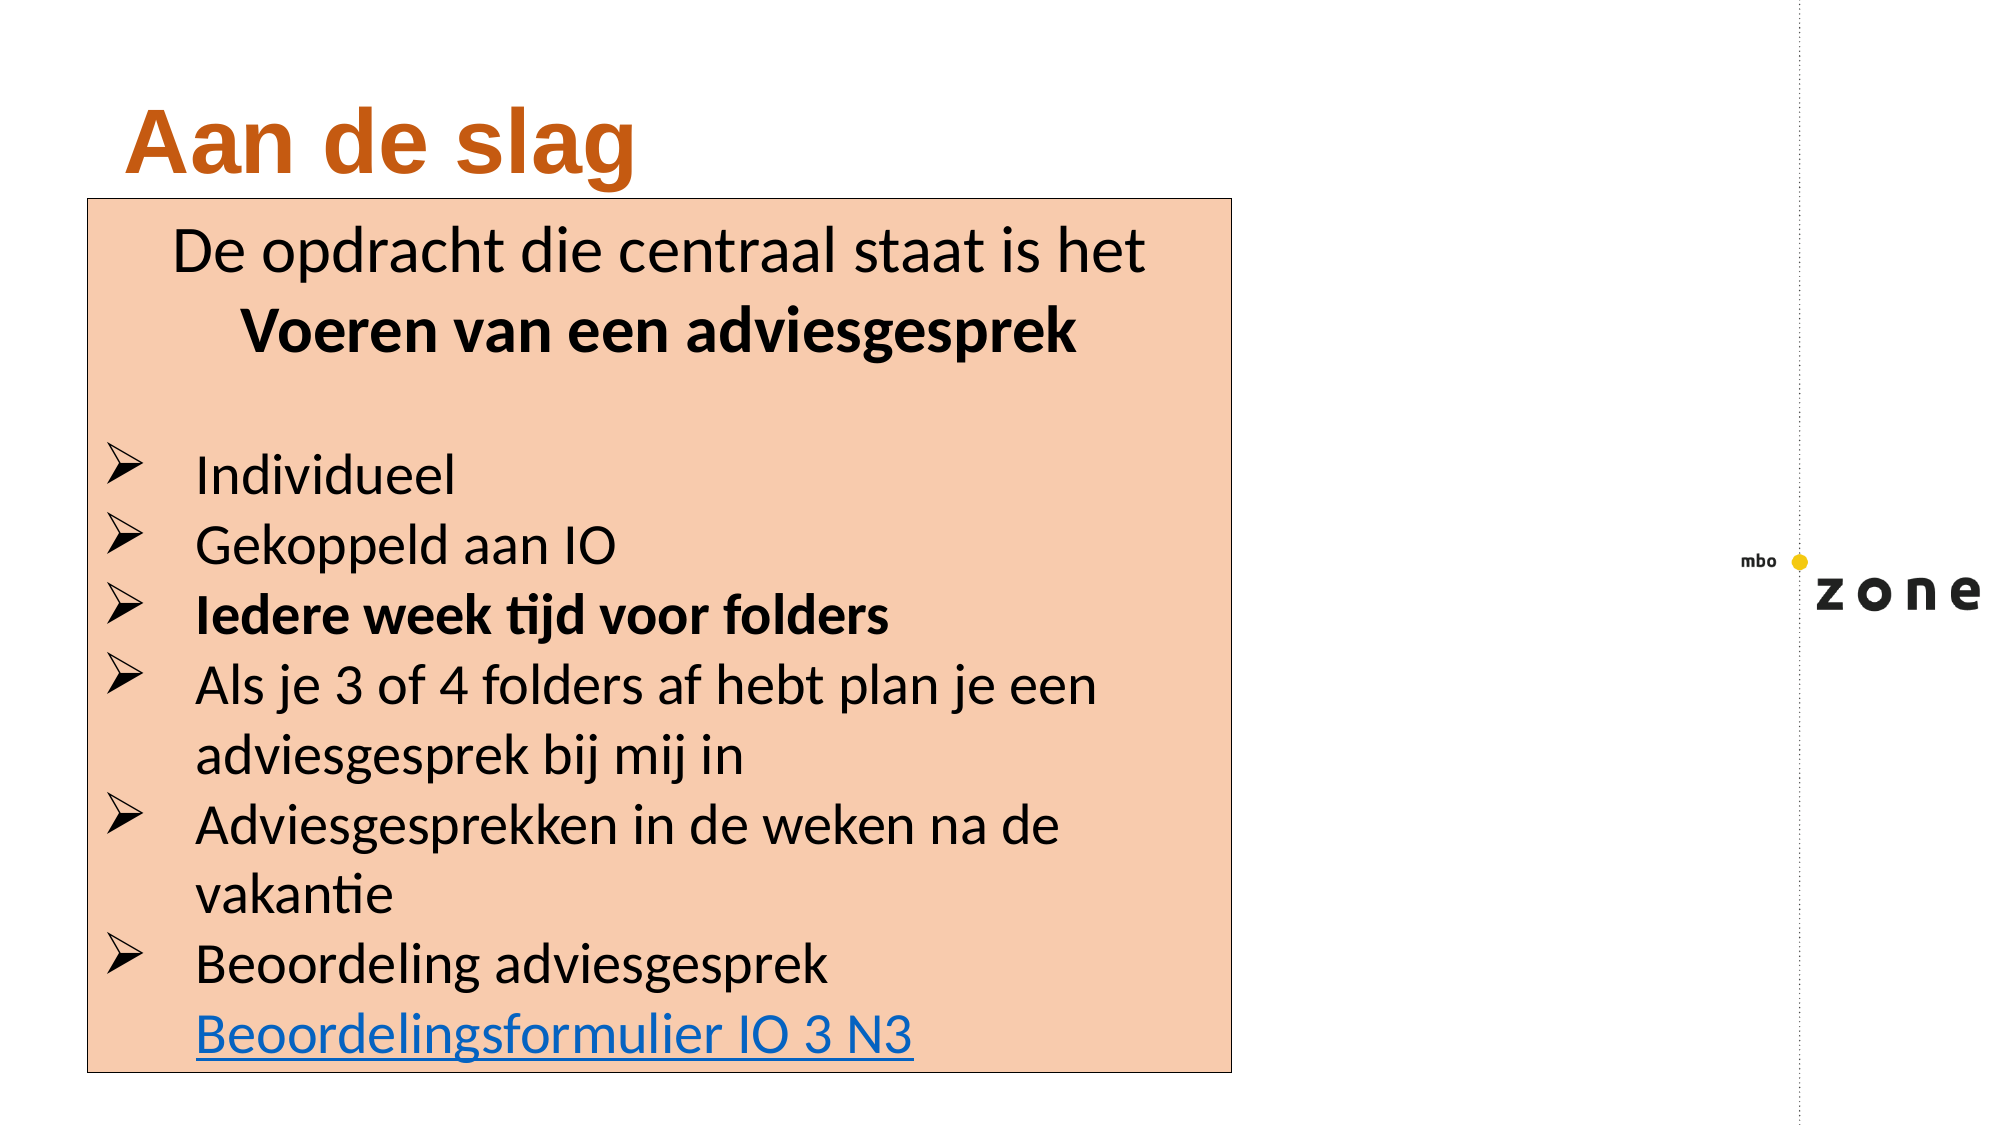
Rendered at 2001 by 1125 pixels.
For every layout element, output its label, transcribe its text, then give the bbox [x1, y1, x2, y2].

title Aan de slag [124, 94, 1607, 272]
picture [1596, 0, 2001, 1125]
text_box De opdracht die centraal staat is het Voeren van een adviesgesprek Individueel Gekoppeld aan IO Iedere week tijd voor folders Als je 3 of 4 folders af hebt plan je een adviesgesprek bij mij in Adviesgesprekken in de weken na de vakantie Beoordeling adviesgesprek Beoordelingsformulier IO 3 N3 [87, 198, 1232, 1073]
